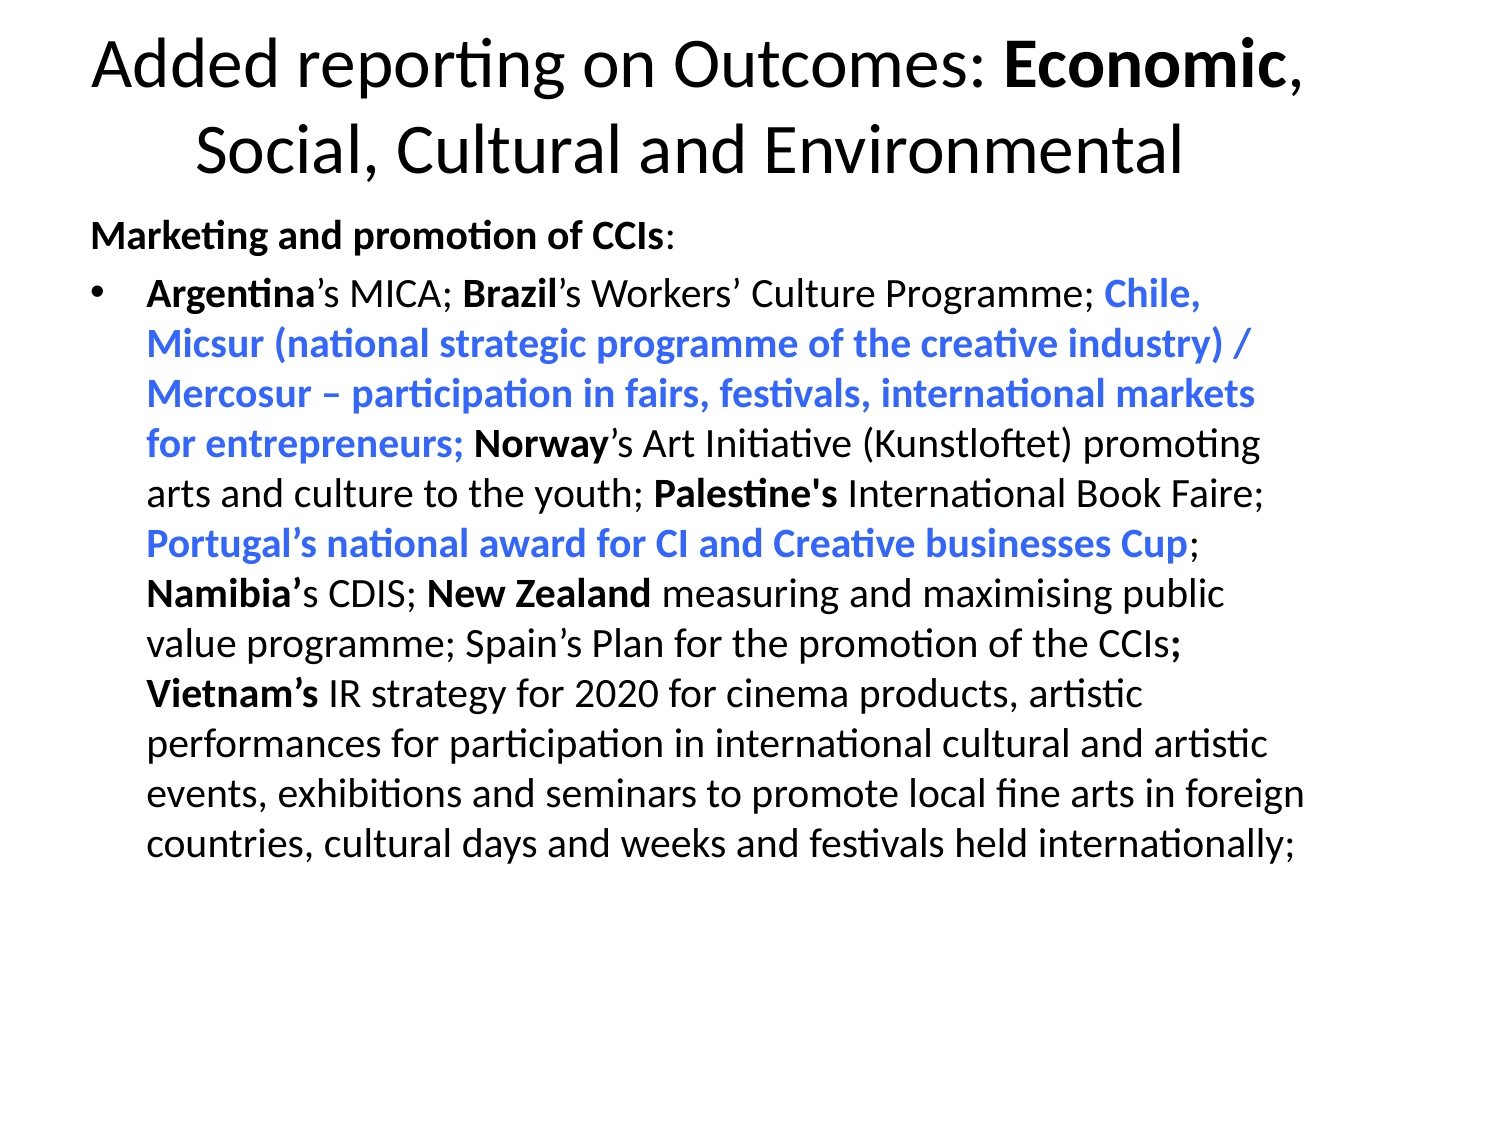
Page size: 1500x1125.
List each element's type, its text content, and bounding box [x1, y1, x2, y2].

list Marketing and promotion of CCIs: Argentina’s MICA; Brazil’s Workers’ Culture Programme; Chile, Micsur (national strategic programme of the creative industry) / Mercosur – participation in fairs, festivals, international markets for entrepreneurs; Norway’s Art Initiative (Kunstloftet) promoting arts and culture to the youth; Palestine's International Book Faire; Portugal’s national award for CI and Creative businesses Cup; Namibia’s CDIS; New Zealand measuring and maximising public value programme; Spain’s Plan for the promotion of the CCIs; Vietnam’s IR strategy for 2020 for cinema products, artistic performances for participation in international cultural and artistic events, exhibitions and seminars to promote local fine arts in foreign countries, cultural days and weeks and festivals held internationally; [75, 200, 1325, 1005]
title Added reporting on Outcomes: Economic, Social, Cultural and Environmental [20, 8, 1377, 196]
